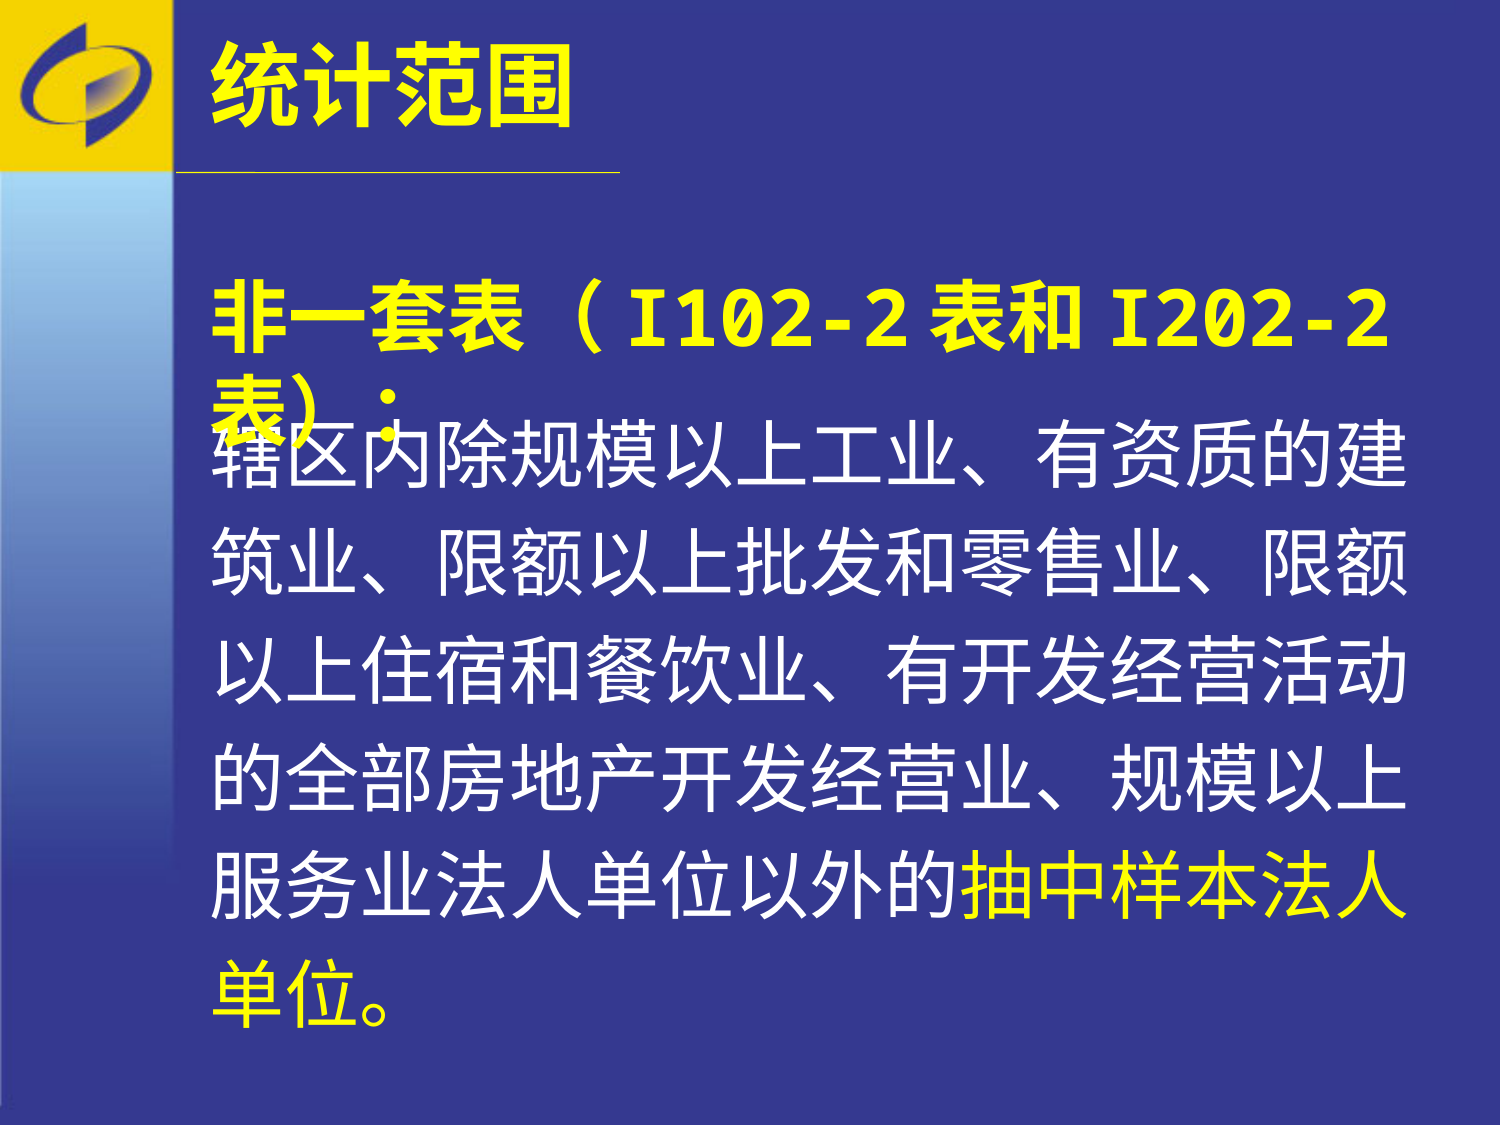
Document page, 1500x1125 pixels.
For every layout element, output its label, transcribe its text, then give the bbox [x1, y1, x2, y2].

text_box 非一套表（I102-2表和I202-2表）： [194, 260, 1463, 465]
text_box 统计范围 [194, 20, 1167, 146]
text_box 辖区内除规模以上工业、有资质的建筑业、限额以上批发和零售业、限额以上住宿和餐饮业、有开发经营活动的全部房地产开发经营业、规模以上服务业法人单位以外的抽中样本法人单位。 [194, 465, 1449, 1045]
picture [0, 0, 1500, 1125]
